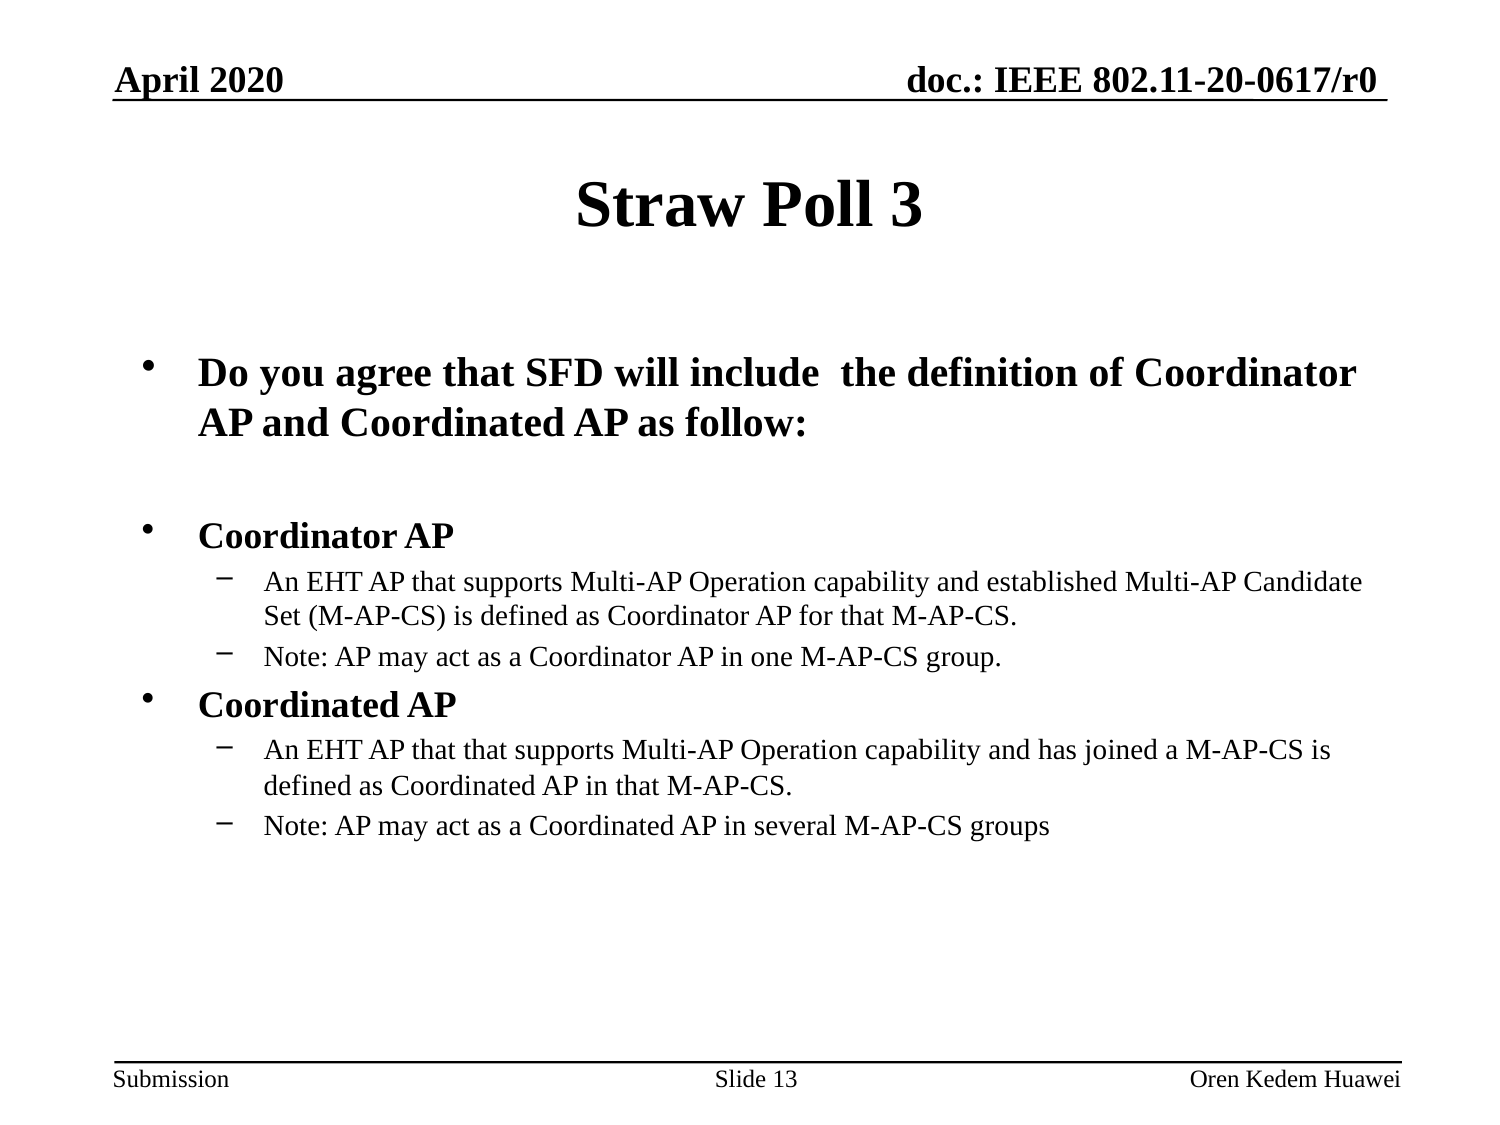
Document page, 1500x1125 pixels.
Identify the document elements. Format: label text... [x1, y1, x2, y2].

slide_number Slide 13 [712, 1061, 800, 1093]
footer Oren Kedem Huawei [1186, 1061, 1402, 1093]
title Straw Poll 3 [112, 112, 1388, 288]
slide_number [114, 54, 286, 101]
list Do you agree that SFD will include the definition of Coordinator AP and Coordinated AP as follow: Coordinator AP An EHT AP that supports Multi-AP Operation capability and established Multi-AP Candidate Set (M-AP-CS) is defined as Coordinator AP for that M-AP-CS. Note: AP may act as a Coordinator AP in one M-AP-CS group. Coordinated AP An EHT AP that that supports Multi-AP Operation capability and has joined a M-AP-CS is defined as Coordinated AP in that M-AP-CS. Note: AP may act as a Coordinated AP in several M-AP-CS groups [126, 337, 1402, 1013]
